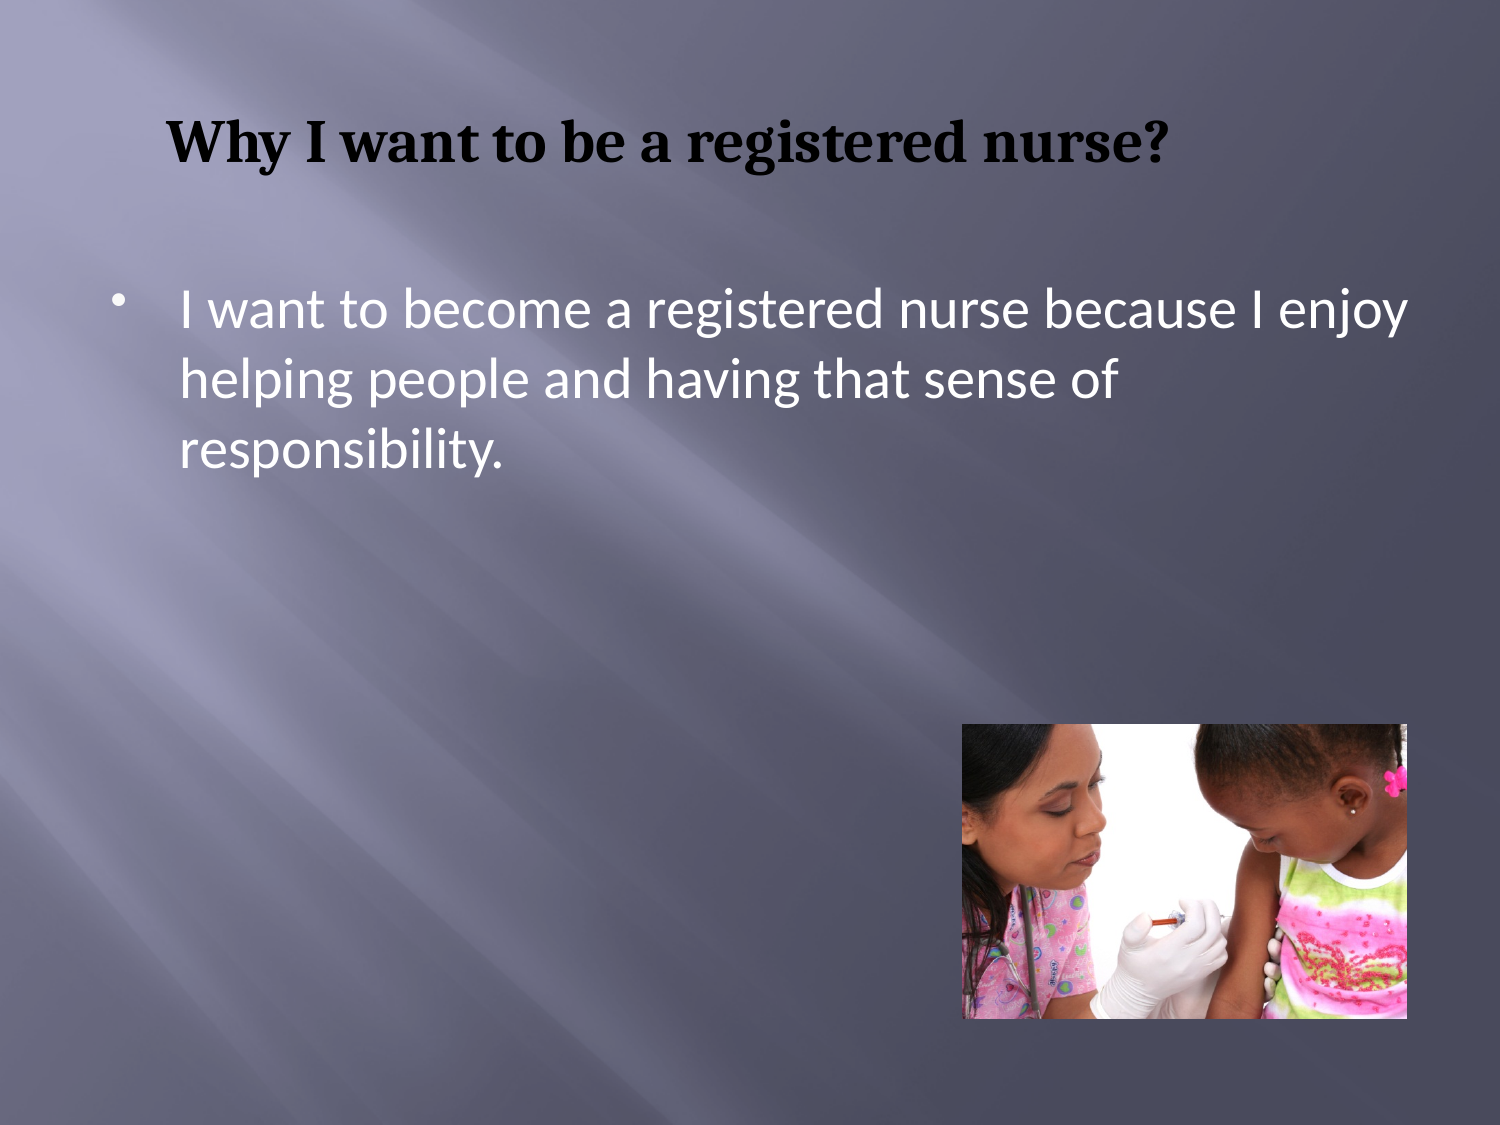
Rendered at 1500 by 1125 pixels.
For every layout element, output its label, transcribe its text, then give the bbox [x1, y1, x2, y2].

list I want to become a registered nurse because I enjoy helping people and having that sense of responsibility. [75, 262, 1425, 1035]
picture [962, 724, 1407, 1019]
title Why I want to be a registered nurse? [150, 62, 1188, 213]
